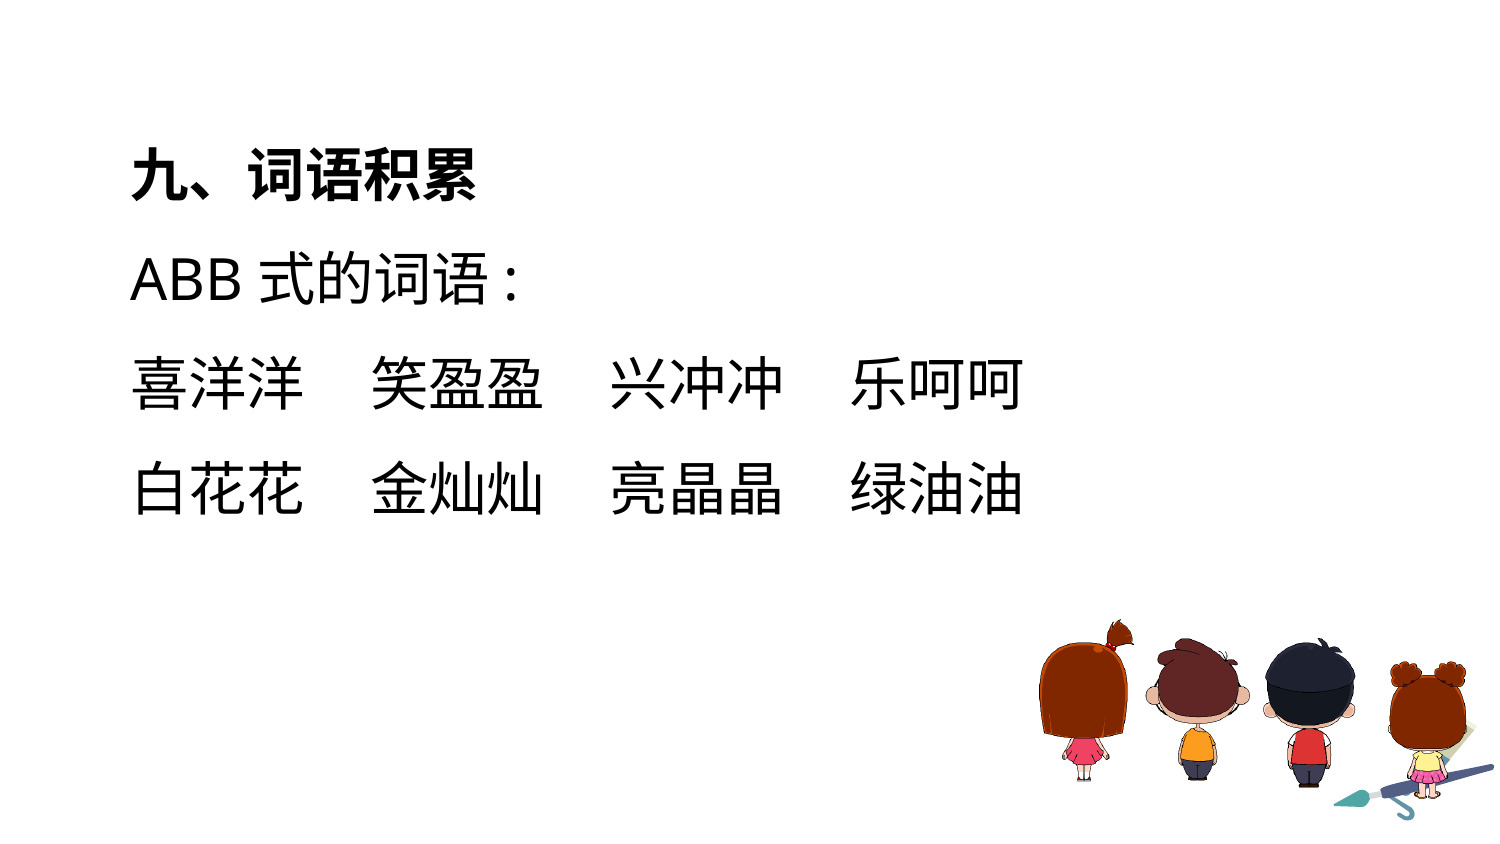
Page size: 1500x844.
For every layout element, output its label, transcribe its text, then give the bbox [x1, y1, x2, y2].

text_box 九、词语积累 ABB式的词语: 喜洋洋 笑盈盈 兴冲冲 乐呵呵 白花花 金灿灿 亮晶晶 绿油油 [115, 95, 1338, 530]
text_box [1358, 809, 1481, 844]
picture [1026, 607, 1486, 809]
